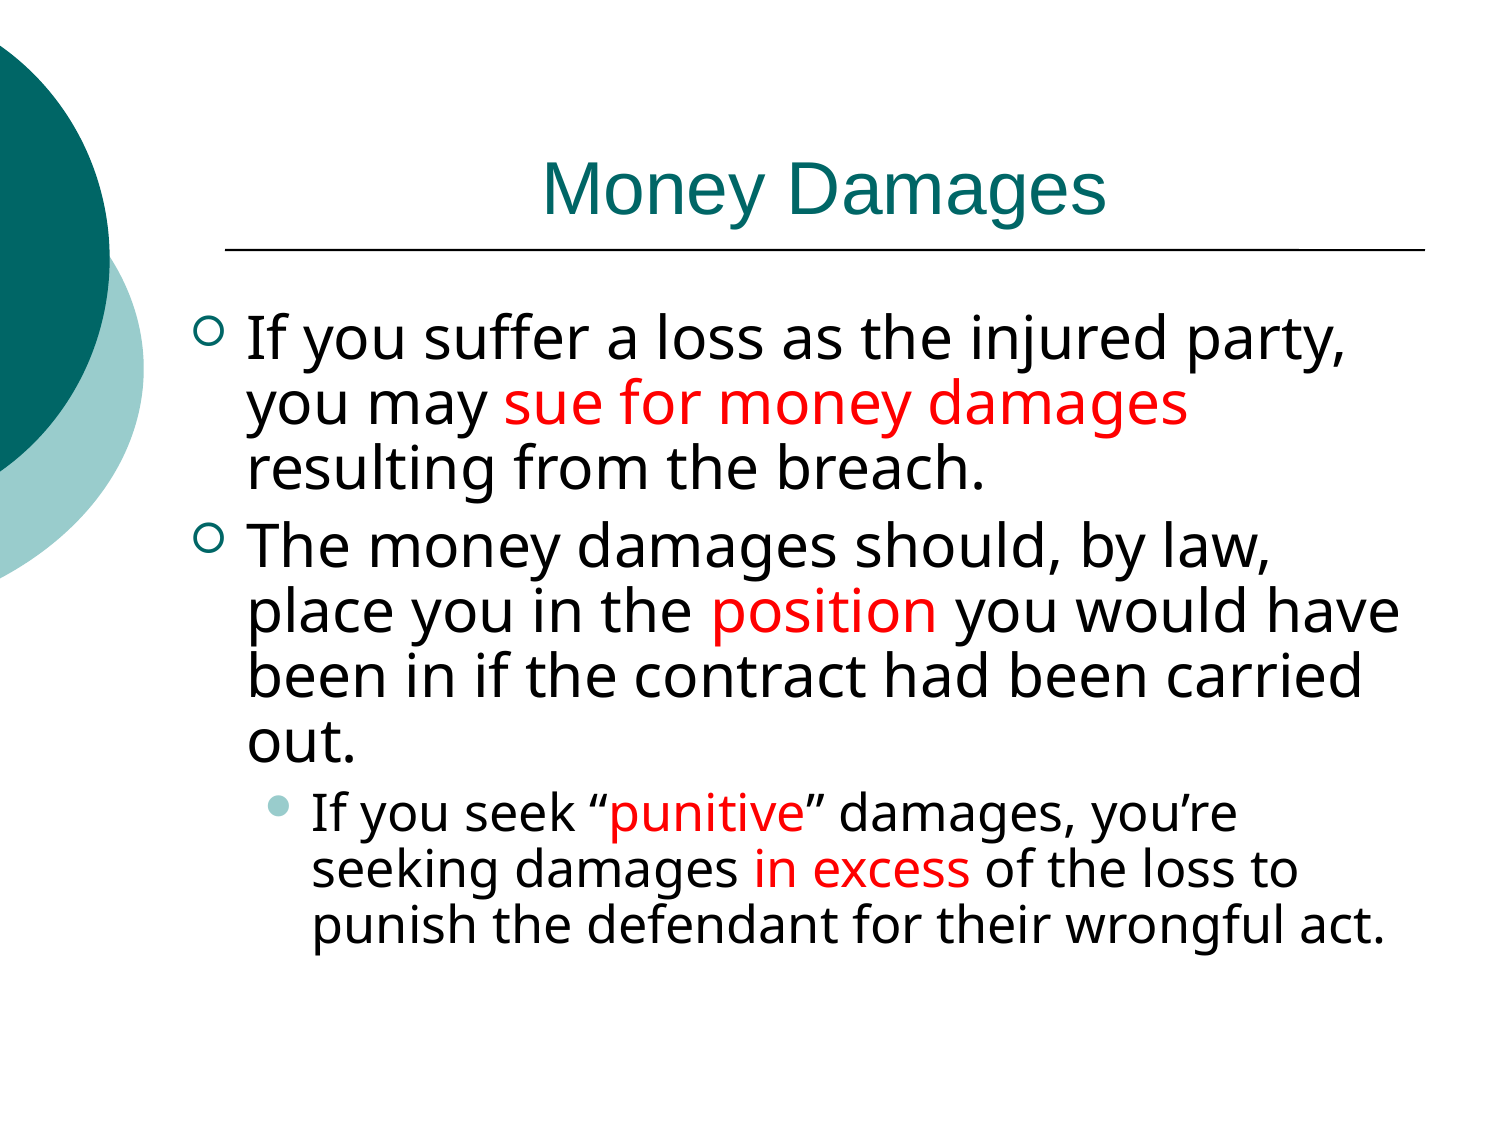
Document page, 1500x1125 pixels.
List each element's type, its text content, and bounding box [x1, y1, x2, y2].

list If you suffer a loss as the injured party, you may sue for money damages resulting from the breach. The money damages should, by law, place you in the position you would have been in if the contract had been carried out. If you seek “punitive” damages, you’re seeking damages in excess of the loss to punish the defendant for their wrongful act. [174, 299, 1425, 1038]
title Money Damages [224, 49, 1425, 237]
